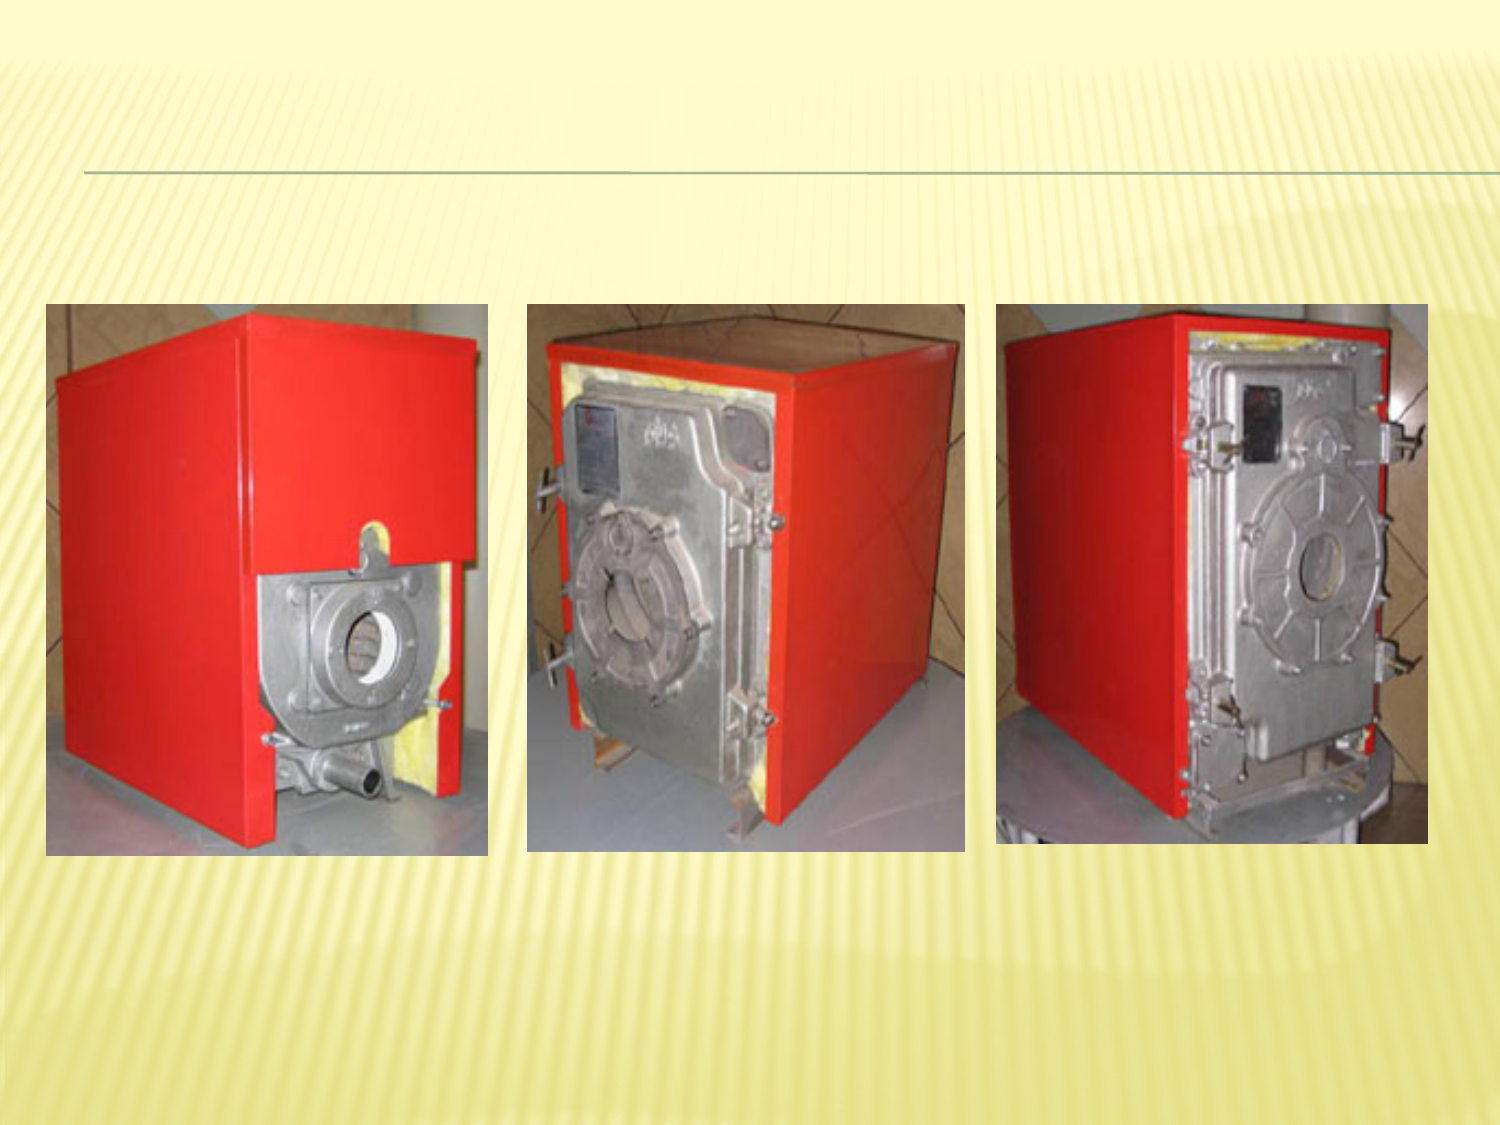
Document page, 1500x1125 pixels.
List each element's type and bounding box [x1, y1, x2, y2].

list [46, 304, 488, 856]
picture [995, 304, 1428, 844]
picture [526, 304, 966, 852]
